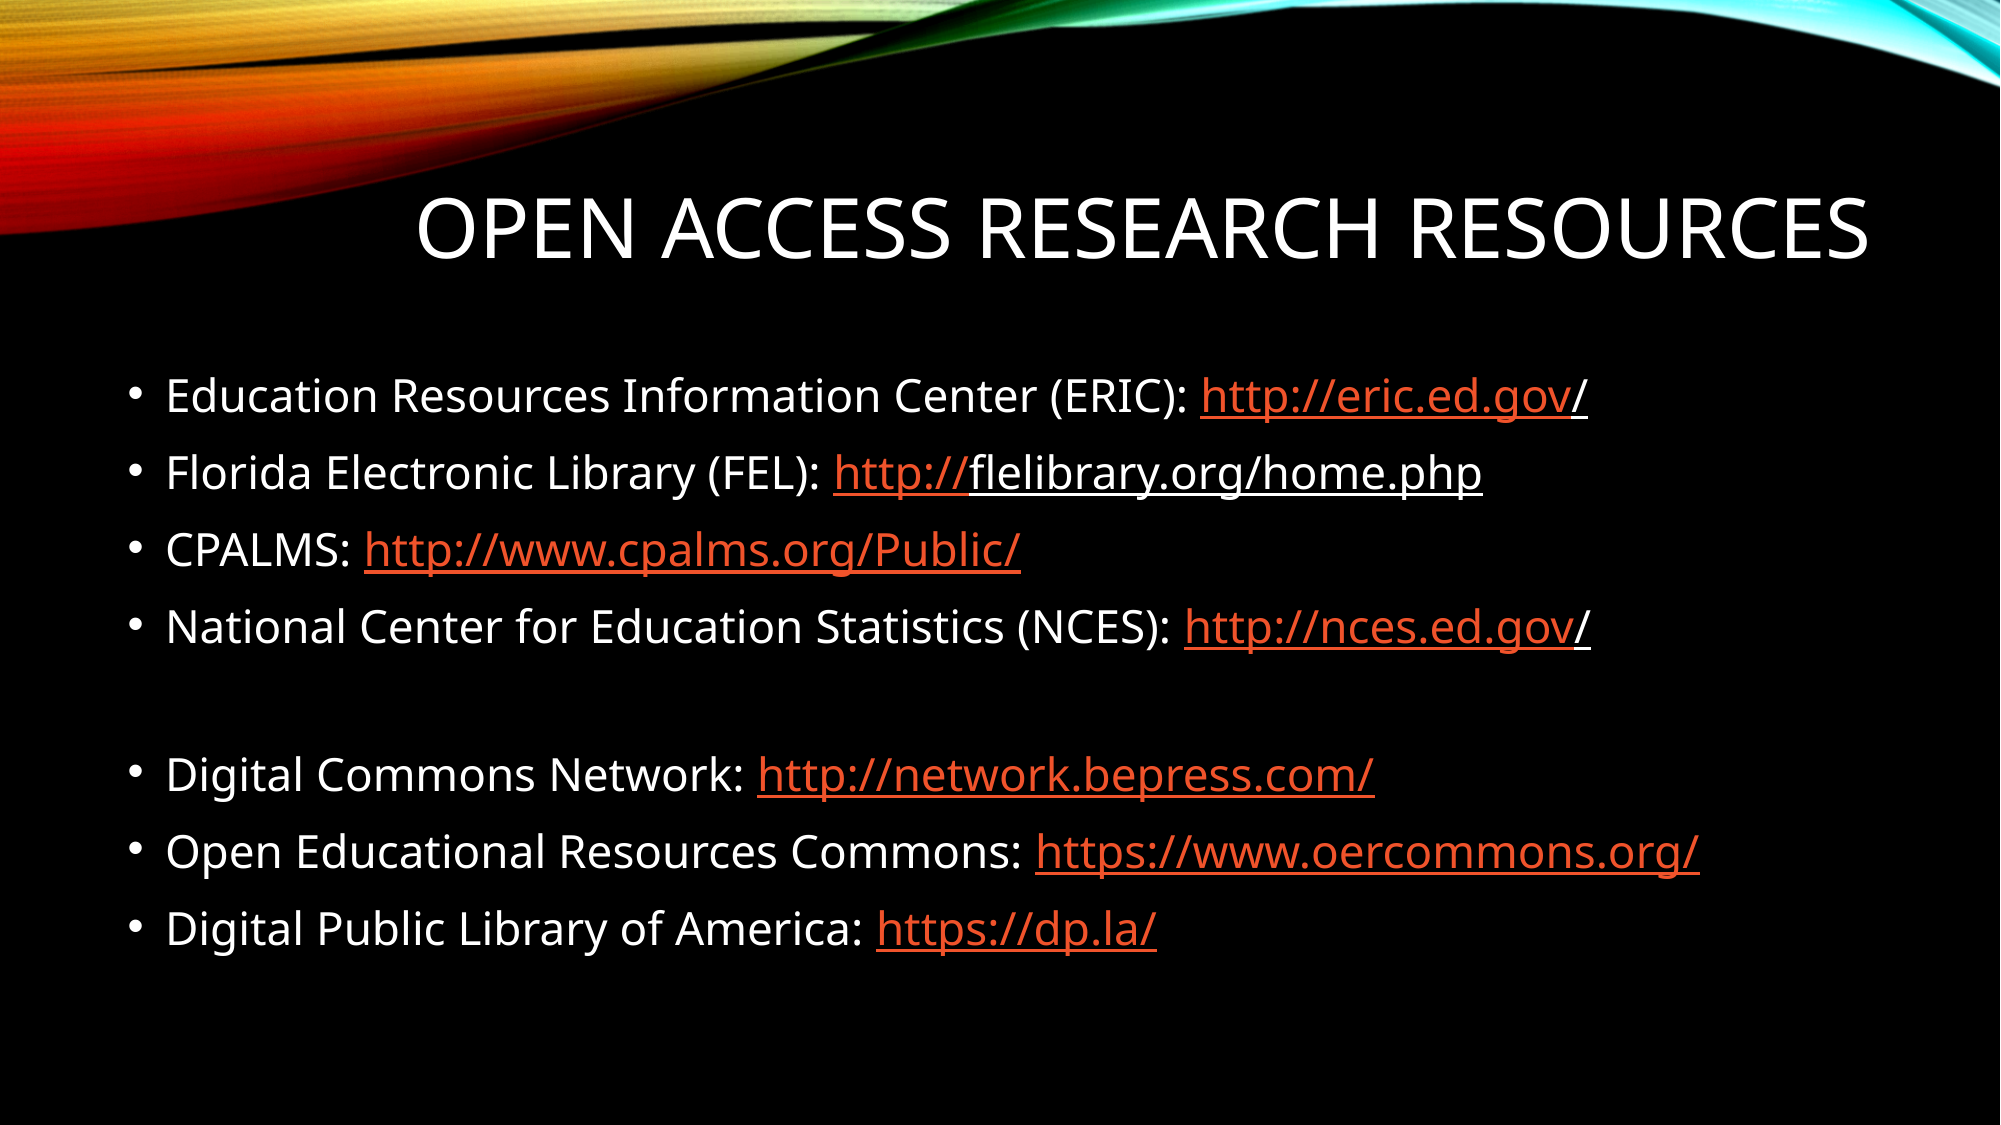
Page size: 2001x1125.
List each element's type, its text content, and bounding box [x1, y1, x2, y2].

picture [0, 0, 2000, 237]
list Education Resources Information Center (ERIC): http://eric.ed.gov/ Florida Electronic Library (FEL): http://flelibrary.org/home.php CPALMS: http://www.cpalms.org/Public/ National Center for Education Statistics (NCES): http://nces.ed.gov/ Digital Commons Network: http://network.bepress.com/ Open Educational Resources Commons: https://www.oercommons.org/ Digital Public Library of America: https://dp.la/ [112, 360, 1888, 1021]
title Open Access Research Resources [37, 125, 1888, 338]
